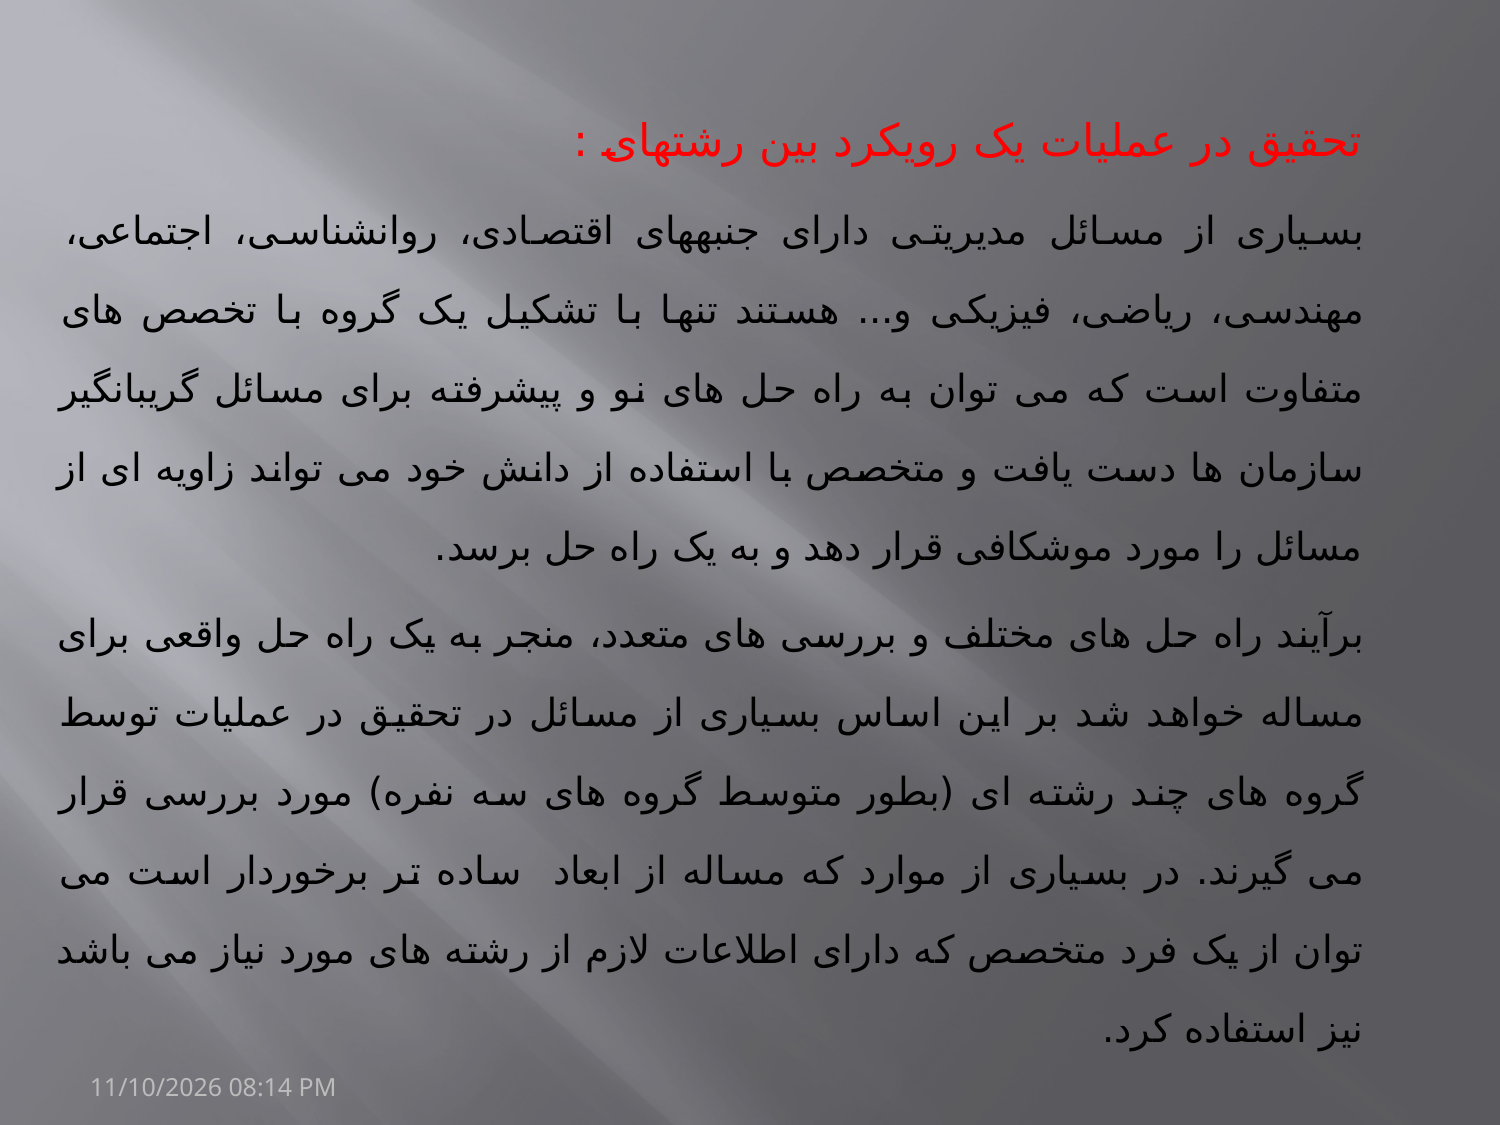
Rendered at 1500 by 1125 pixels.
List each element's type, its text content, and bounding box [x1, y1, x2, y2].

slide_number 20/مارس/1 [75, 1052, 425, 1113]
list تحقیق در عملیات یک رویکرد بین رشته­ای : بسیاری از مسائل مدیریتی دارای جنبه­های اقتصادی، روان­شناسی، اجتماعی، مهندسی، ریاضی، فیزیکی و... هستند تنها با تشکیل یک گروه با تخصص های متفاوت است که می توان به راه حل های نو و پیشرفته برای مسائل گریبانگیر سازمان ها دست یافت و متخصص با استفاده از دانش خود می تواند زاویه ای از مسائل را مورد موشکافی قرار دهد و به یک راه حل برسد. برآیند راه حل های مختلف و بررسی های متعدد، منجر به یک راه حل واقعی برای مساله خواهد شد بر این اساس بسیاری از مسائل در تحقیق در عملیات توسط گروه های چند رشته ای (بطور متوسط گروه های سه نفره) مورد بررسی قرار می گیرند. در بسیاری از موارد که مساله از ابعاد ساده تر برخوردار است می توان از یک فرد متخصص که دارای اطلاعات لازم از رشته های مورد نیاز می باشد نیز استفاده کرد. [41, 66, 1459, 1059]
